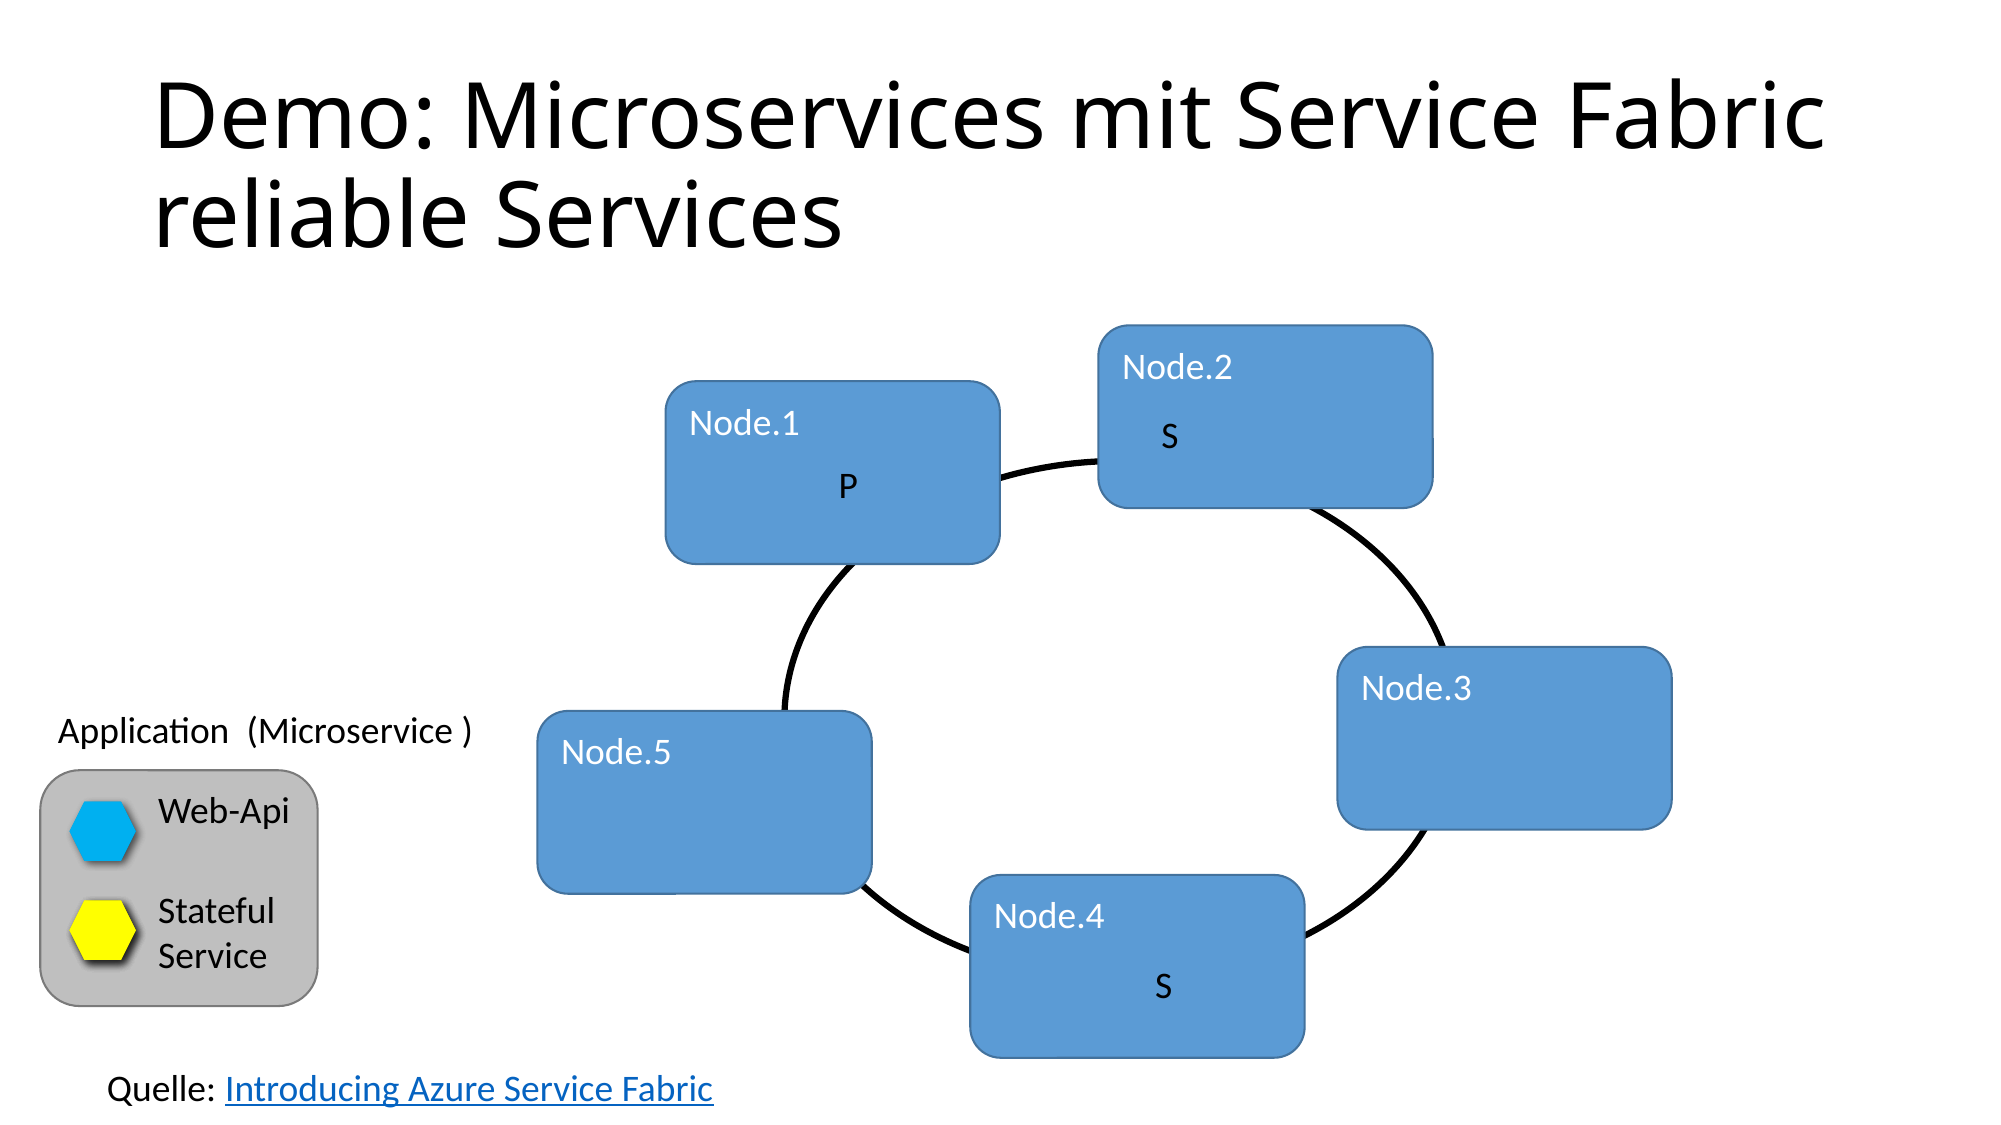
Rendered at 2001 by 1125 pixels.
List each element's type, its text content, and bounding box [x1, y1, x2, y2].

text_box S [1140, 953, 1188, 1014]
text_box Node.2 [1097, 324, 1434, 510]
text_box Node.3 [1336, 645, 1673, 831]
text_box Application (Microservice ) [43, 698, 489, 759]
text_box Stateful Service [143, 879, 291, 984]
text_box [783, 460, 1444, 952]
text_box [68, 899, 137, 961]
text_box Node.5 [536, 709, 873, 895]
title Demo: Microservices mit Service Fabric reliable Services [137, 59, 1863, 278]
text_box S [1146, 403, 1194, 464]
text_box [39, 769, 319, 1008]
text_box Web-Api [143, 778, 306, 838]
text_box Node.4 [969, 873, 1306, 1059]
text_box [68, 800, 137, 862]
text_box Quelle: Introducing Azure Service Fabric [92, 1056, 729, 1116]
text_box P [823, 454, 873, 514]
text_box Node.1 [664, 380, 1001, 566]
